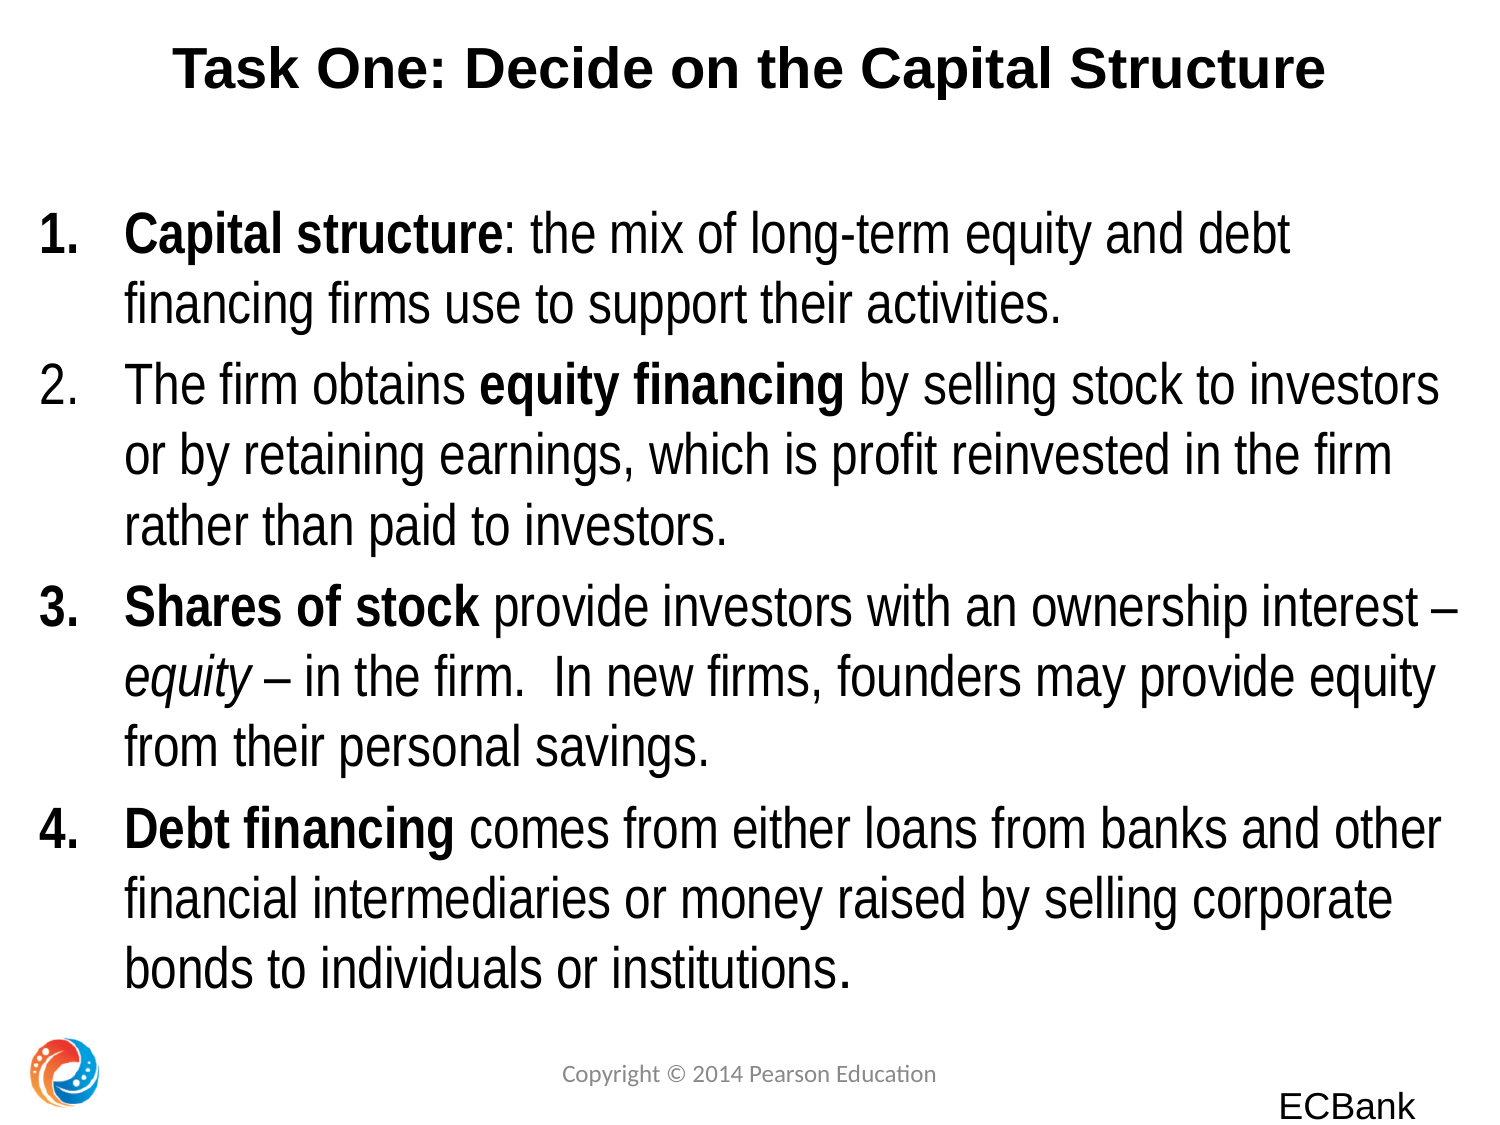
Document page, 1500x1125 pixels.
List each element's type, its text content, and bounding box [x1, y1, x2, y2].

title Task One: Decide on the Capital Structure [112, 0, 1388, 134]
text_box ECBank [1263, 1074, 1431, 1125]
subtitle Capital structure: the mix of long-term equity and debt financing firms use to support their activities. The firm obtains equity financing by selling stock to investors or by retaining earnings, which is profit reinvested in the firm rather than paid to investors. Shares of stock provide investors with an ownership interest – equity – in the firm. In new firms, founders may provide equity from their personal savings. Debt financing comes from either loans from banks and other financial intermediaries or money raised by selling corporate bonds to individuals or institutions. [24, 187, 1476, 1013]
picture [23, 1032, 105, 1111]
footer Copyright © 2014 Pearson Education [512, 1042, 988, 1103]
